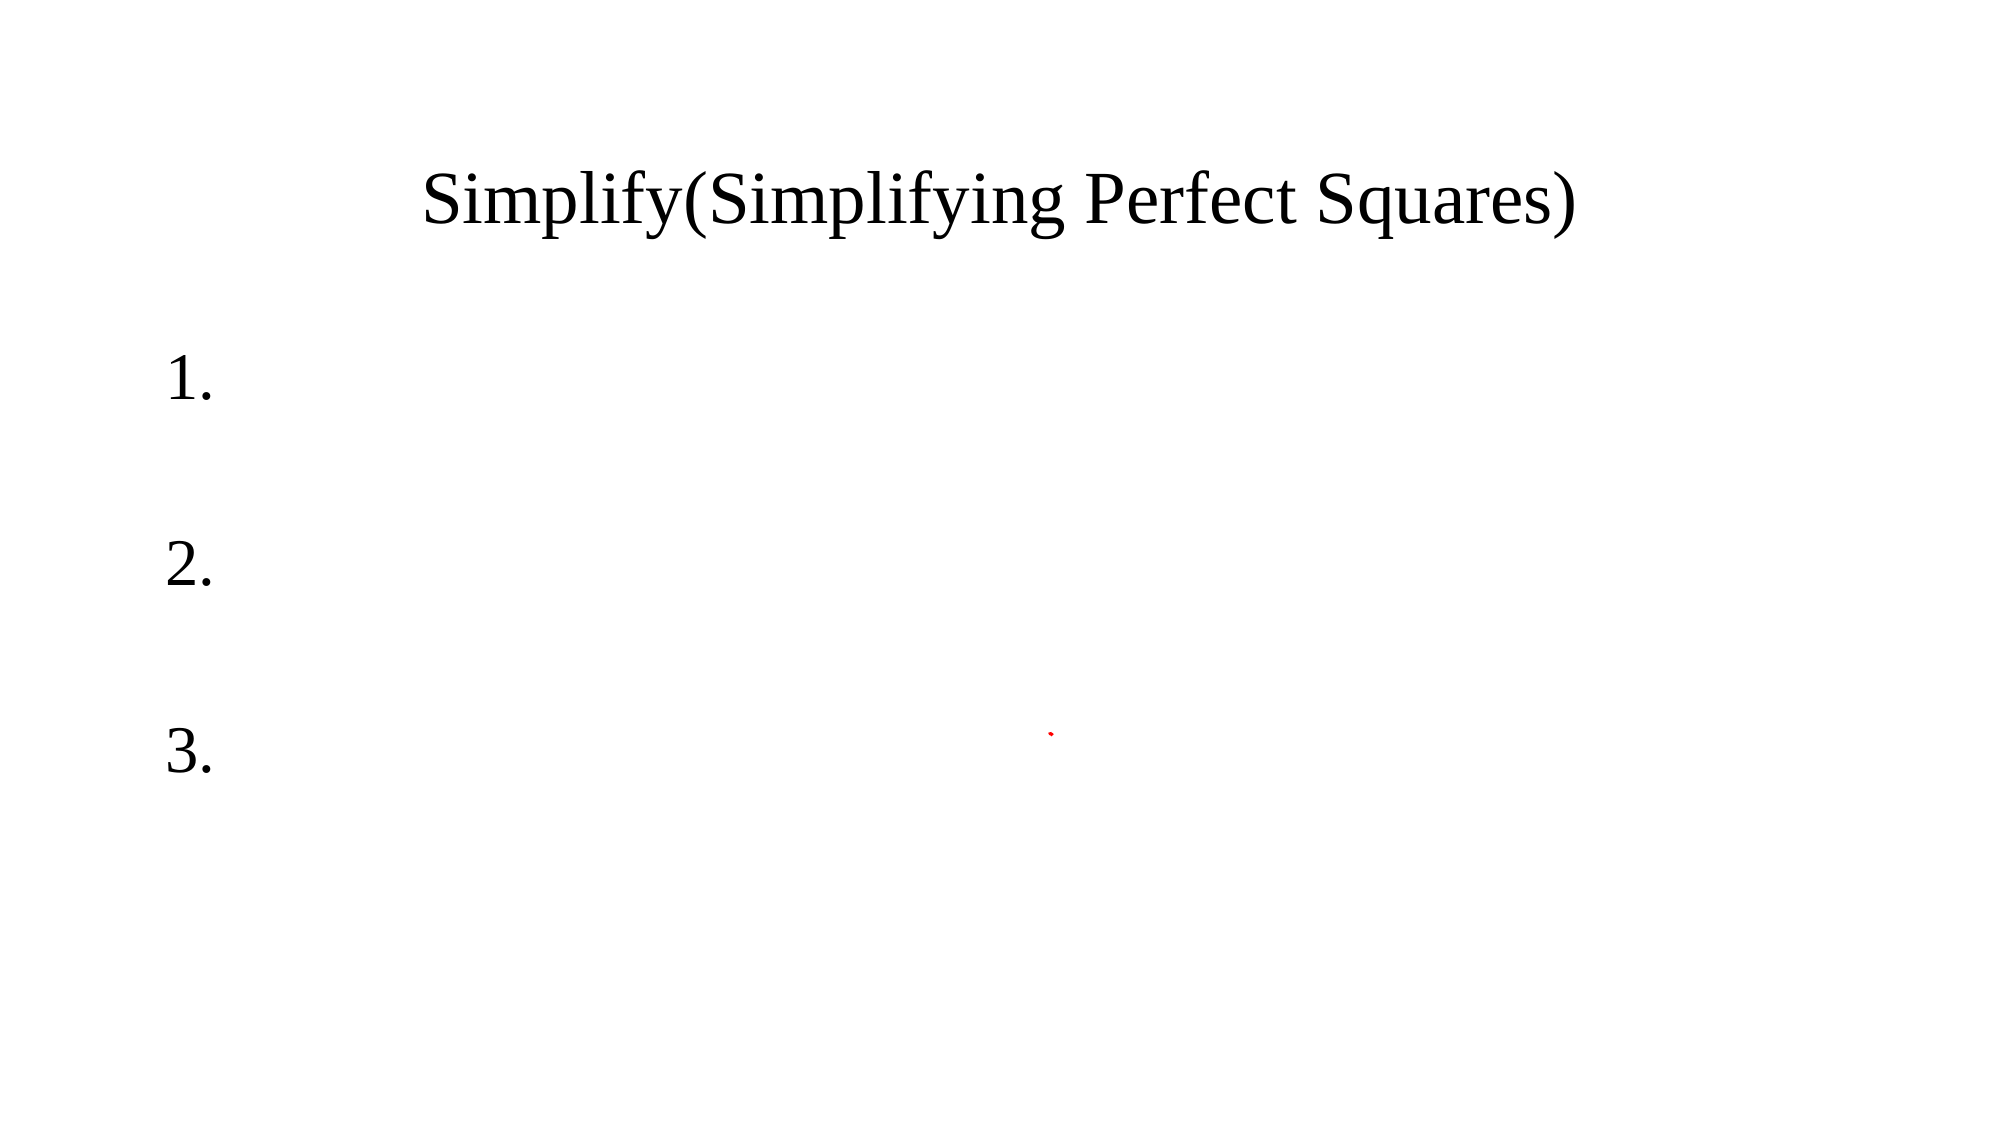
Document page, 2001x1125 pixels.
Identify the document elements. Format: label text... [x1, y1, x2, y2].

title Simplify(Simplifying Perfect Squares) [150, 99, 1850, 288]
